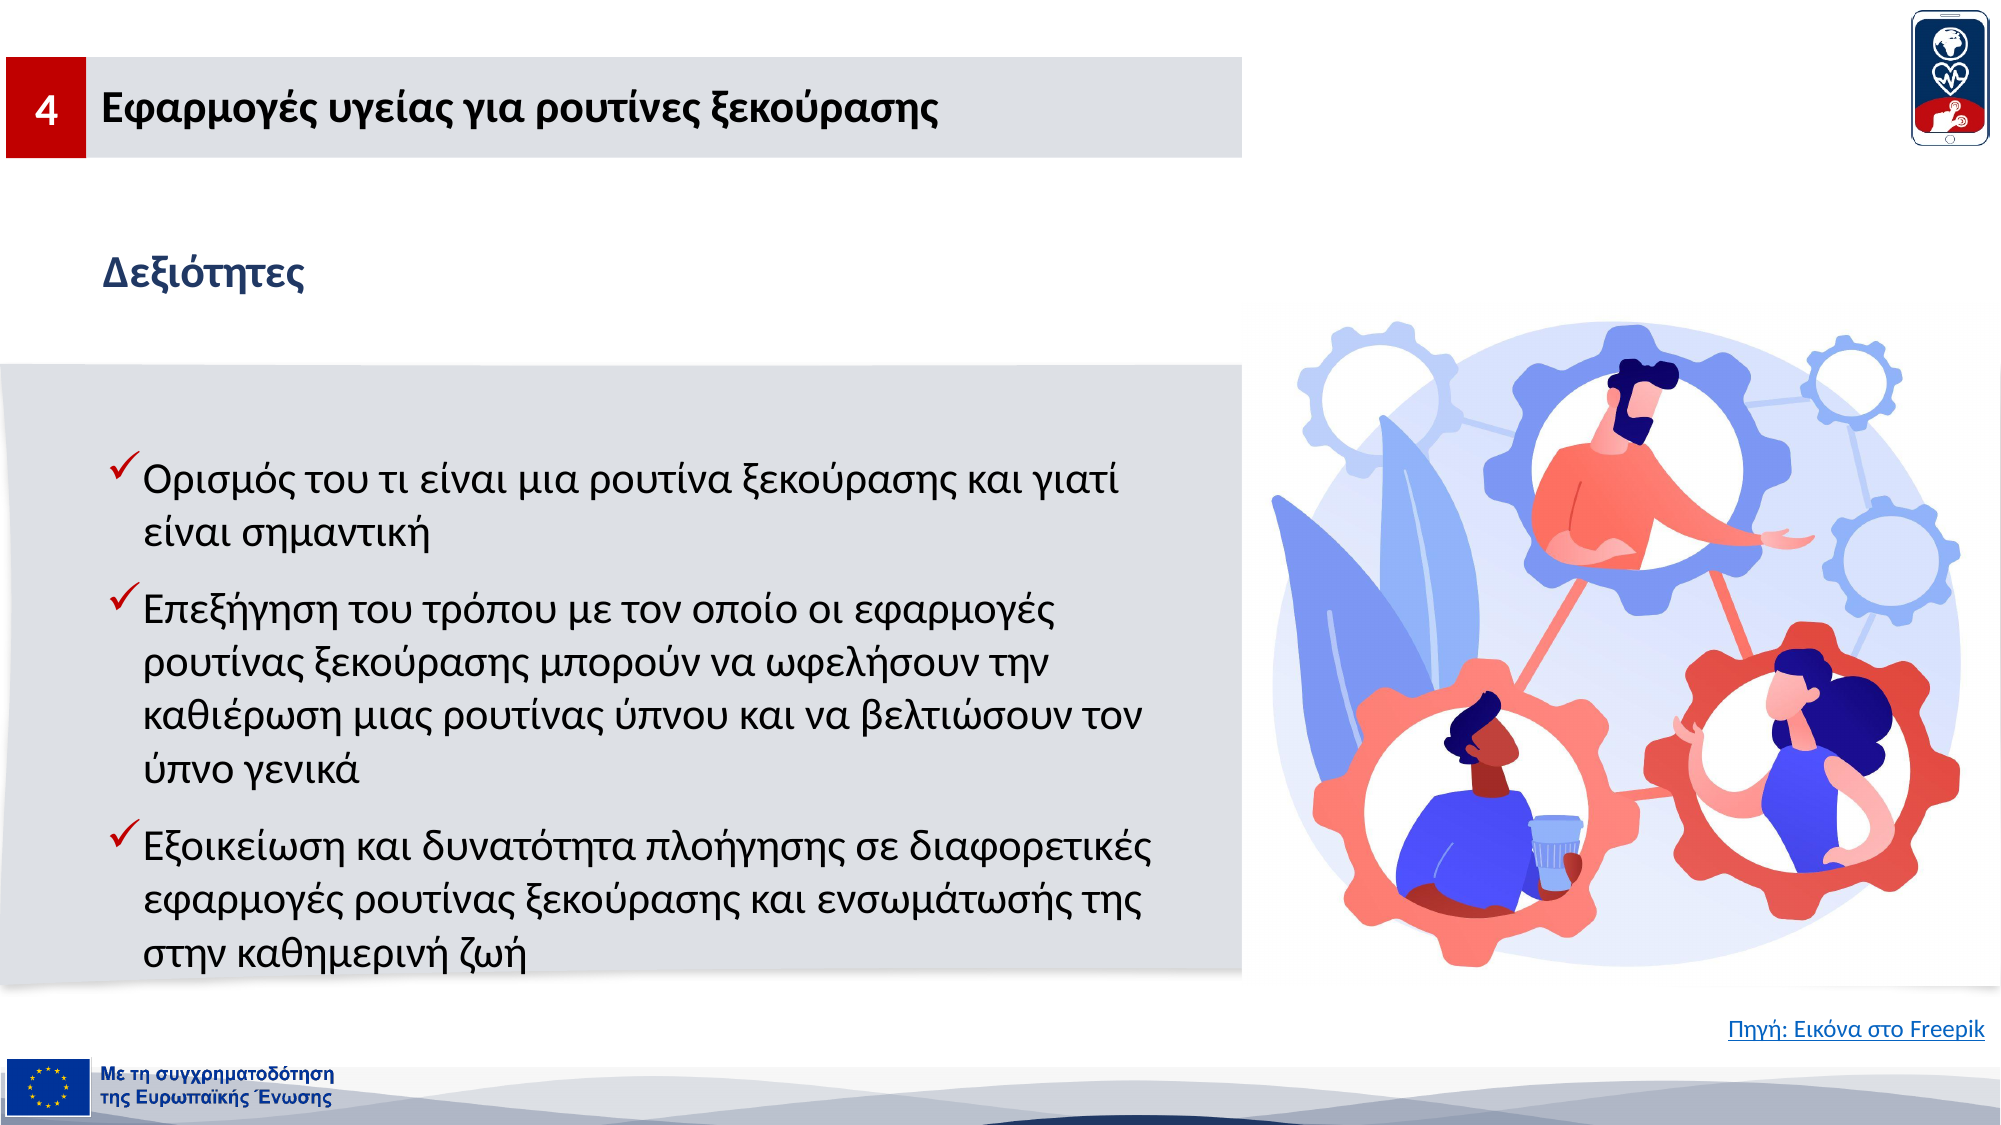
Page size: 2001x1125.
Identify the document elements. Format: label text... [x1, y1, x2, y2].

text_box Πηγή: Εικόνα στο Freepik [561, 1005, 2000, 1051]
text_box 4 [20, 71, 86, 142]
picture [1241, 302, 2000, 986]
picture [0, 1054, 2001, 1125]
text_box Δεξιότητες [87, 221, 1813, 324]
text_box Εφαρμογές υγείας για ρουτίνες ξεκούρασης [86, 57, 1242, 158]
picture [1911, 10, 1990, 146]
text_box [5, 56, 87, 159]
list Ορισμός του τι είναι μια ρουτίνα ξεκούρασης και γιατί είναι σημαντική Επεξήγηση του τρόπου με τον οποίο οι εφαρμογές ρουτίνας ξεκούρασης μπορούν να ωφελήσουν την καθιέρωση μιας ρουτίνας ύπνου και να βελτιώσουν τον ύπνο γενικά Εξοικείωση και δυνατότητα πλοήγησης σε διαφορετικές εφαρμογές ρουτίνας ξεκούρασης και ενσωμάτωσής της στην καθημερινή ζωή [91, 441, 1200, 986]
